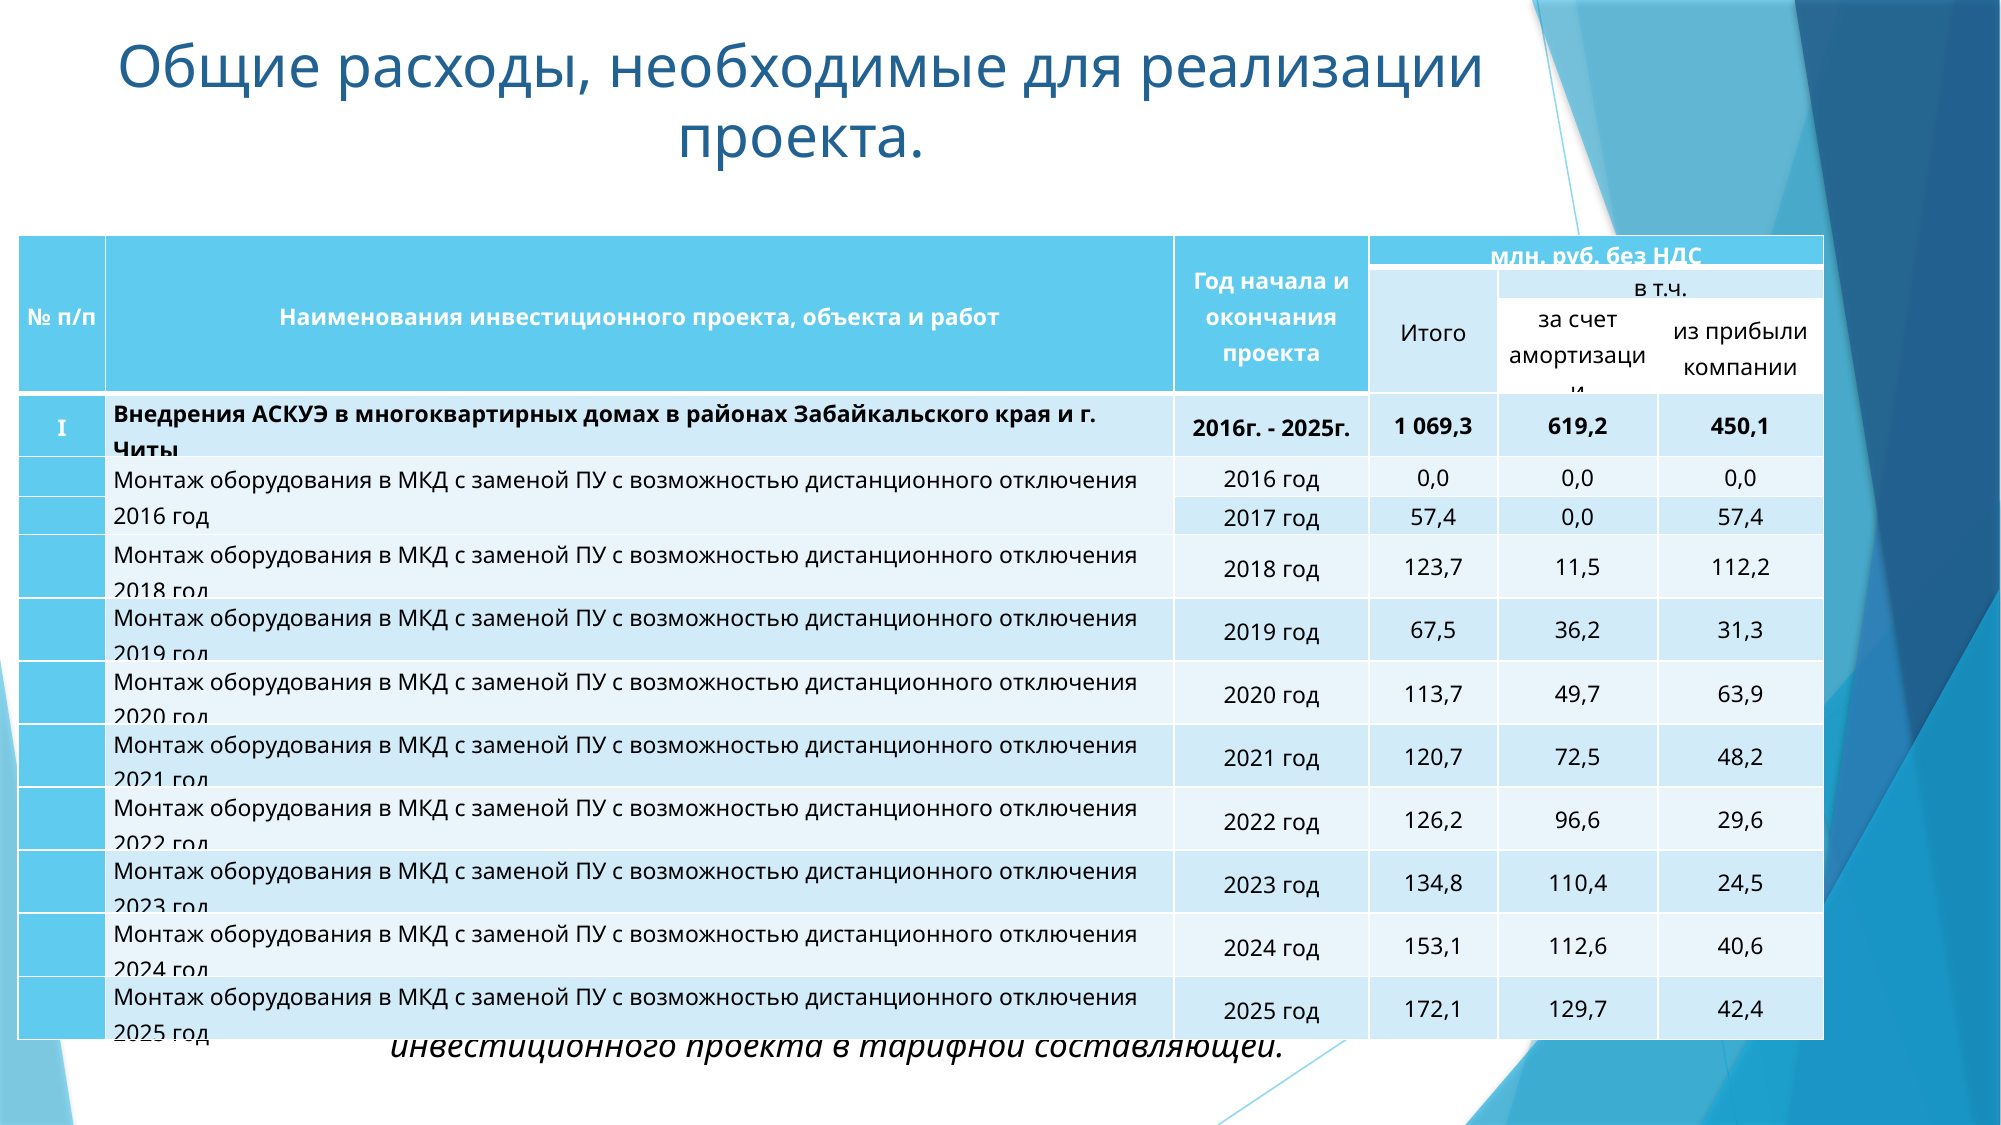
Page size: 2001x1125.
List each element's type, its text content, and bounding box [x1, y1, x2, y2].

table_cell [19, 977, 105, 1039]
table_cell 0,0 [1499, 457, 1657, 496]
table_cell Внедрения АСКУЭ в многоквартирных домах в районах Забайкальского края и г. Читы [106, 396, 1173, 456]
table_cell 113,7 [1370, 662, 1497, 723]
table_header Наименования инвестиционного проекта, объекта и работ [106, 236, 1173, 391]
table_cell [19, 851, 105, 912]
text_box Период окупаемости (PBP) около 3,26 лет. Время, требуемое для покрытия начальных инвестиций за счет чистого денежного потока, генерируемого проектом и стоимости инвестиционного проекта в тарифной составляющей. [74, 1040, 1542, 1072]
table_cell 29,6 [1659, 788, 1823, 849]
table_header Год начала и окончания проекта [1175, 236, 1368, 391]
table_cell 2025 год [1175, 977, 1368, 1039]
table_cell [19, 457, 105, 496]
table_cell 450,1 [1659, 394, 1823, 456]
table_cell [19, 914, 105, 976]
table_cell [19, 662, 105, 723]
table_cell [19, 788, 105, 849]
table_cell [19, 497, 105, 534]
table_cell 172,1 [1370, 977, 1497, 1039]
table_cell 42,4 [1659, 977, 1823, 1039]
table_cell [19, 535, 105, 597]
table_cell 96,6 [1499, 788, 1657, 849]
table_cell 112,2 [1659, 535, 1823, 597]
table_cell 2016г. - 2025г. [1175, 396, 1368, 456]
table_cell I [19, 396, 105, 456]
table_cell 2018 год [1175, 535, 1368, 597]
table_cell 49,7 [1499, 662, 1657, 723]
table_cell 0,0 [1499, 497, 1657, 534]
table_cell 0,0 [1659, 457, 1823, 496]
table_cell 2021 год [1175, 725, 1368, 786]
table_cell 31,3 [1659, 599, 1823, 660]
table_cell Монтаж оборудования в МКД с заменой ПУ с возможностью дистанционного отключения 2023 год [106, 851, 1173, 912]
table_cell из прибыли компании [1659, 300, 1823, 392]
table_cell Монтаж оборудования в МКД с заменой ПУ с возможностью дистанционного отключения 2021 год [106, 725, 1173, 786]
table_cell Монтаж оборудования в МКД с заменой ПУ с возможностью дистанционного отключения 2024 год [106, 914, 1173, 976]
table_cell 1 069,3 [1370, 394, 1497, 456]
table_cell 67,5 [1370, 599, 1497, 660]
table_cell 2020 год [1175, 662, 1368, 723]
table_cell Монтаж оборудования в МКД с заменой ПУ с возможностью дистанционного отключения 2025 год [106, 977, 1173, 1039]
table_cell 11,5 [1499, 535, 1657, 597]
table_header № п/п [19, 236, 105, 391]
table_cell [19, 725, 105, 786]
table_cell Монтаж оборудования в МКД с заменой ПУ с возможностью дистанционного отключения 2018 год [106, 535, 1173, 597]
table_cell 2024 год [1175, 914, 1368, 976]
table_cell 63,9 [1659, 662, 1823, 723]
title Общие расходы, необходимые для реализации проекта. [61, 21, 1542, 178]
table_cell 36,2 [1499, 599, 1657, 660]
table_cell 24,5 [1659, 851, 1823, 912]
table_cell 57,4 [1659, 497, 1823, 534]
table_cell 0,0 [1370, 457, 1497, 496]
table_cell [19, 599, 105, 660]
table_cell в т.ч. [1499, 270, 1823, 298]
table_cell 2019 год [1175, 599, 1368, 660]
table_cell 129,7 [1499, 977, 1657, 1039]
table_cell 134,8 [1370, 851, 1497, 912]
table_cell 2016 год [1175, 457, 1368, 496]
table_cell 40,6 [1659, 914, 1823, 976]
table_cell Монтаж оборудования в МКД с заменой ПУ с возможностью дистанционного отключения 2019 год [106, 599, 1173, 660]
table_cell 48,2 [1659, 725, 1823, 786]
table_cell 72,5 [1499, 725, 1657, 786]
table_cell за счет амортизации [1499, 300, 1657, 392]
table_cell 120,7 [1370, 725, 1497, 786]
table_cell 153,1 [1370, 914, 1497, 976]
table_cell Итого [1370, 270, 1497, 392]
table_cell Монтаж оборудования в МКД с заменой ПУ с возможностью дистанционного отключения 2016 год [106, 457, 1173, 534]
table_cell 619,2 [1499, 394, 1657, 456]
table_cell 57,4 [1370, 497, 1497, 534]
table_cell Монтаж оборудования в МКД с заменой ПУ с возможностью дистанционного отключения 2020 год [106, 662, 1173, 723]
table_header млн. руб. без НДС [1370, 236, 1823, 264]
table_cell 110,4 [1499, 851, 1657, 912]
table_cell Монтаж оборудования в МКД с заменой ПУ с возможностью дистанционного отключения 2022 год [106, 788, 1173, 849]
table_cell 2017 год [1175, 497, 1368, 534]
table_cell 2022 год [1175, 788, 1368, 849]
table_cell 123,7 [1370, 535, 1497, 597]
table_cell 2023 год [1175, 851, 1368, 912]
table_cell 126,2 [1370, 788, 1497, 849]
table_cell 112,6 [1499, 914, 1657, 976]
